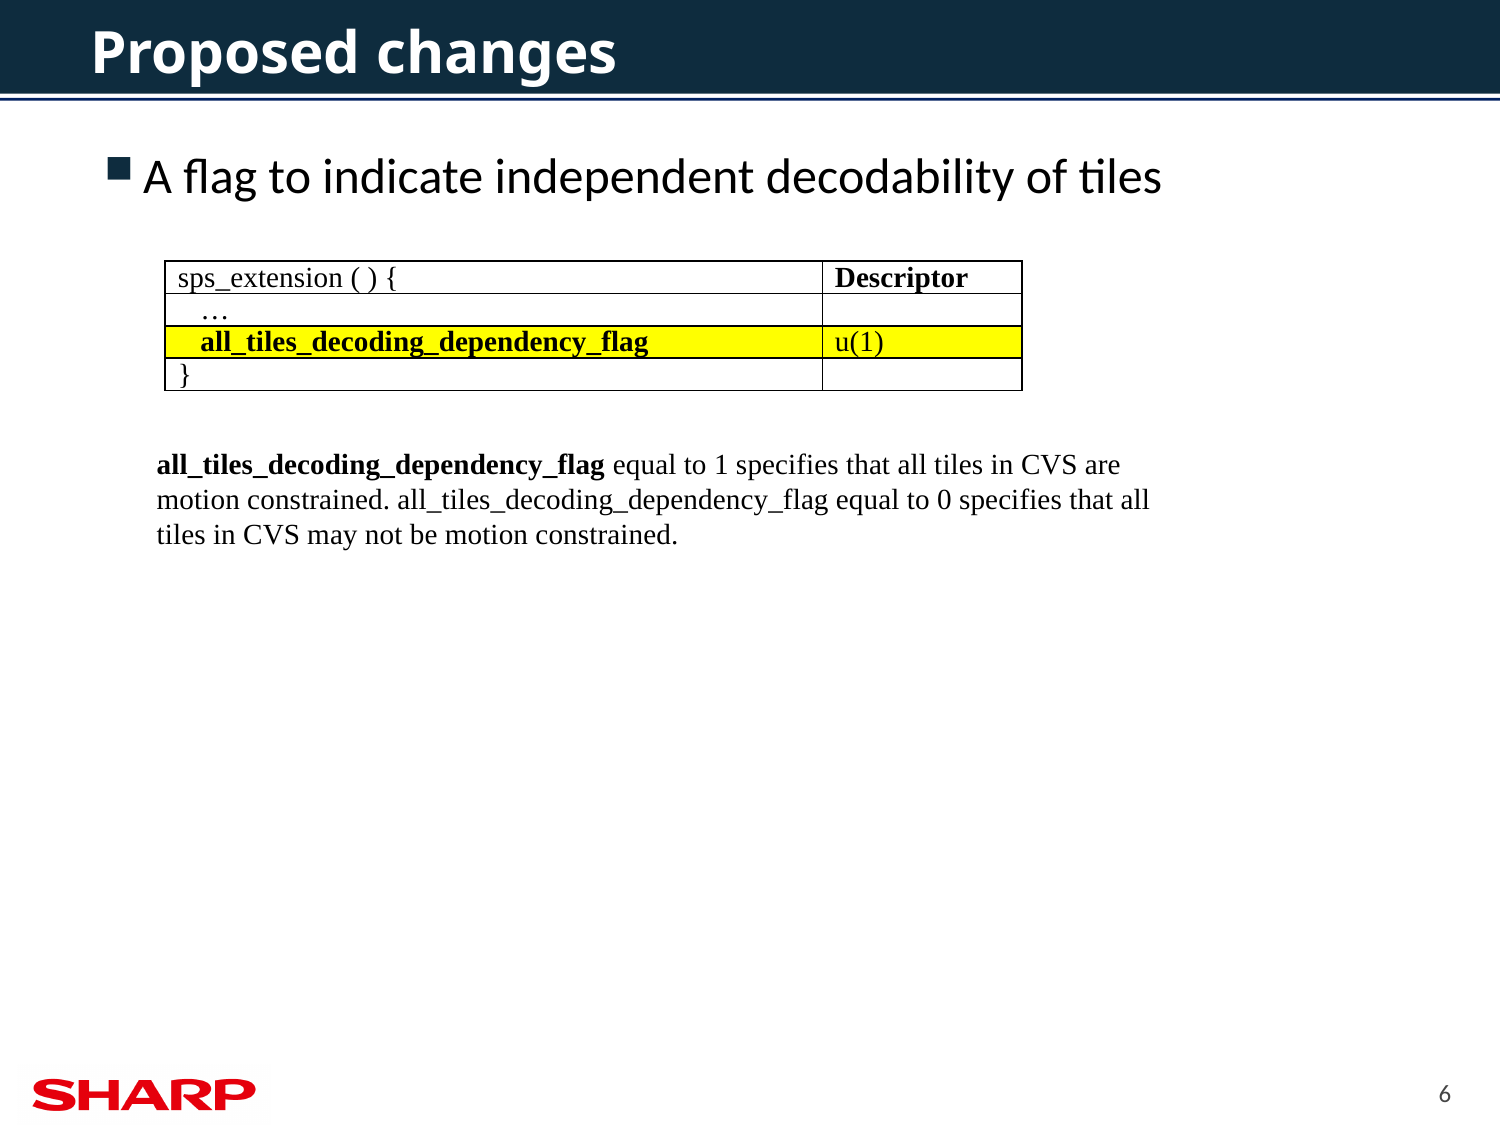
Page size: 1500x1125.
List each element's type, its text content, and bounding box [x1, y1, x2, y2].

table_cell … [166, 294, 822, 325]
slide_number 6 [1345, 1062, 1467, 1108]
table_cell } [166, 359, 822, 390]
picture [17, 1064, 271, 1125]
title Proposed changes [74, 15, 1426, 85]
table_header Descriptor [823, 262, 1021, 293]
table_cell [823, 359, 1021, 390]
table_header sps_extension ( ) { [166, 262, 822, 293]
table_cell all_tiles_decoding_dependency_flag [166, 327, 822, 357]
table_cell [823, 294, 1021, 325]
text_box all_tiles_decoding_dependency_flag equal to 1 specifies that all tiles in CVS are motion constrained. all_tiles_decoding_dependency_flag equal to 0 specifies that all tiles in CVS may not be motion constrained. [141, 437, 1205, 558]
table_cell u(1) [823, 327, 1021, 357]
list A flag to indicate independent decodability of tiles [74, 128, 1426, 1051]
